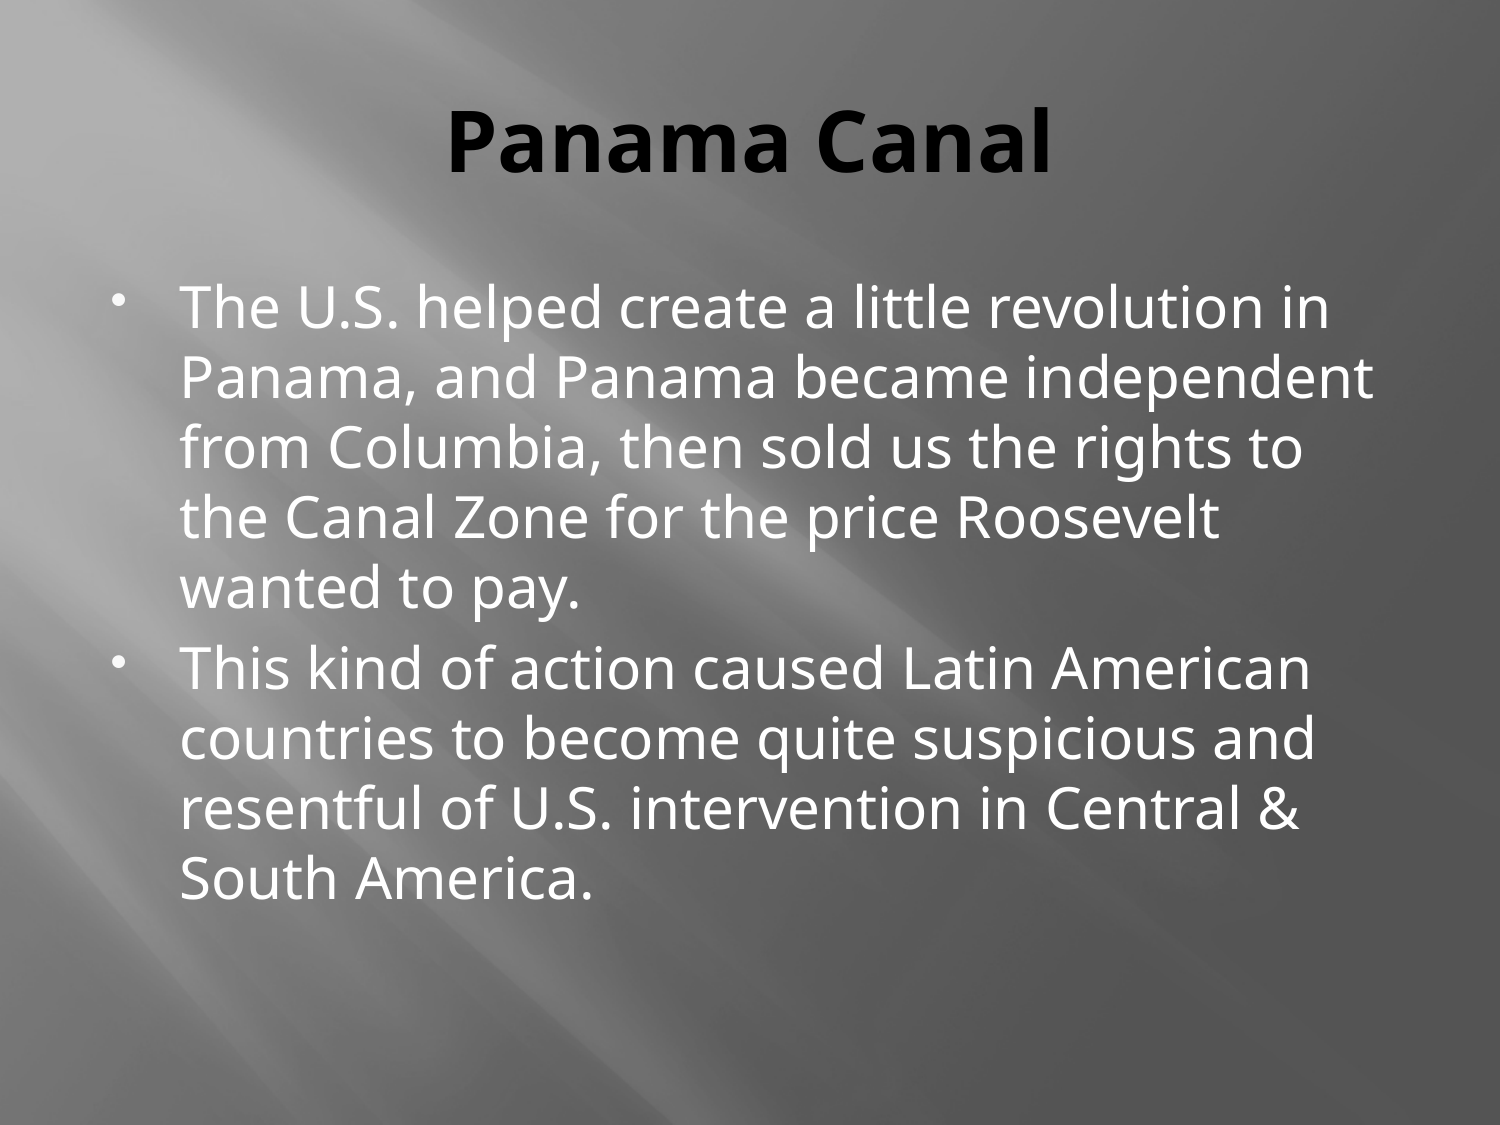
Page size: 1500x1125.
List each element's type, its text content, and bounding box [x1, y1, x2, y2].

title Panama Canal [75, 45, 1425, 233]
list The U.S. helped create a little revolution in Panama, and Panama became independent from Columbia, then sold us the rights to the Canal Zone for the price Roosevelt wanted to pay. This kind of action caused Latin American countries to become quite suspicious and resentful of U.S. intervention in Central & South America. [75, 262, 1425, 1035]
